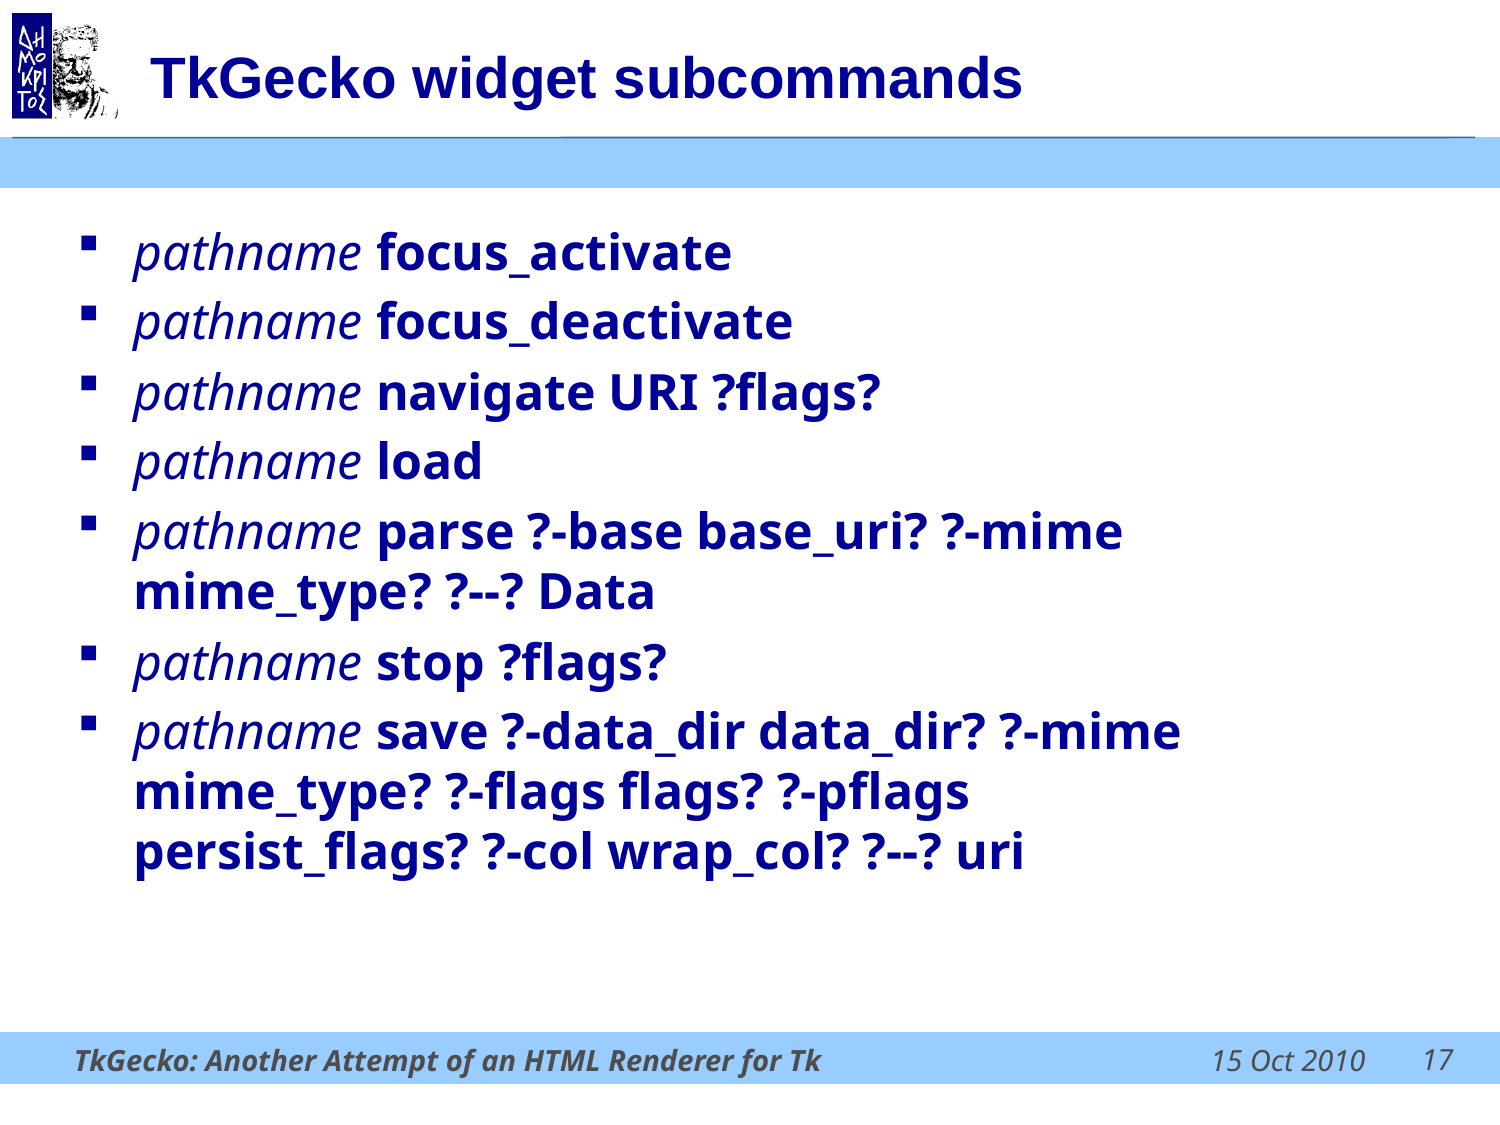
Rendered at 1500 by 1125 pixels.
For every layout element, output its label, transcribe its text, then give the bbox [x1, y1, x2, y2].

title TkGecko widget subcommands [135, 12, 1476, 138]
list pathname focus_activate pathname focus_deactivate pathname navigate URI ?flags? pathname load pathname parse ?-base base_uri? ?-mime mime_type? ?--? Data pathname stop ?flags? pathname save ?-data_dir data_dir? ?-mime mime_type? ?-flags flags? ?-pflags persist_flags? ?-col wrap_col? ?--? uri [62, 212, 1438, 1001]
slide_number 17 [1399, 1033, 1476, 1084]
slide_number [1190, 1034, 1381, 1086]
picture [11, 13, 118, 120]
footer TkGecko: Another Attempt of an HTML Renderer for Tk [58, 1034, 1190, 1086]
